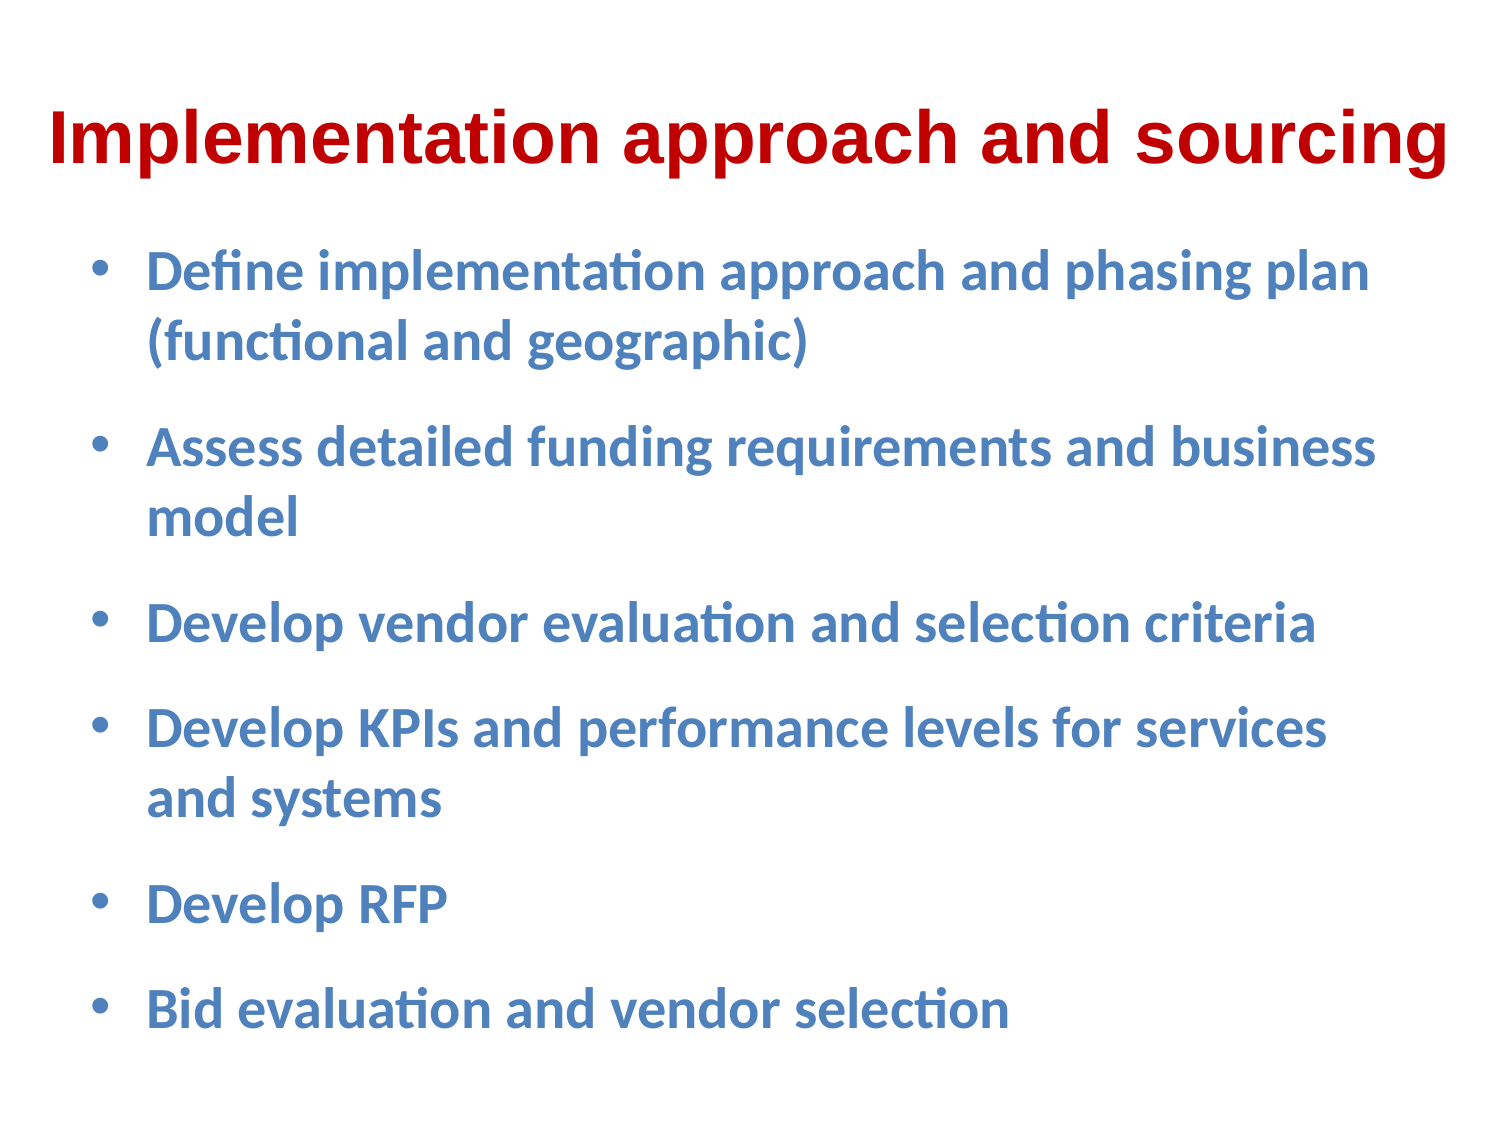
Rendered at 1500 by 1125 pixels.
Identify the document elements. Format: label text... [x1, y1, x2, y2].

list Define implementation approach and phasing plan (functional and geographic) Assess detailed funding requirements and business model Develop vendor evaluation and selection criteria Develop KPIs and performance levels for services and systems Develop RFP Bid evaluation and vendor selection [75, 224, 1425, 1088]
title Implementation approach and sourcing [0, 45, 1500, 233]
